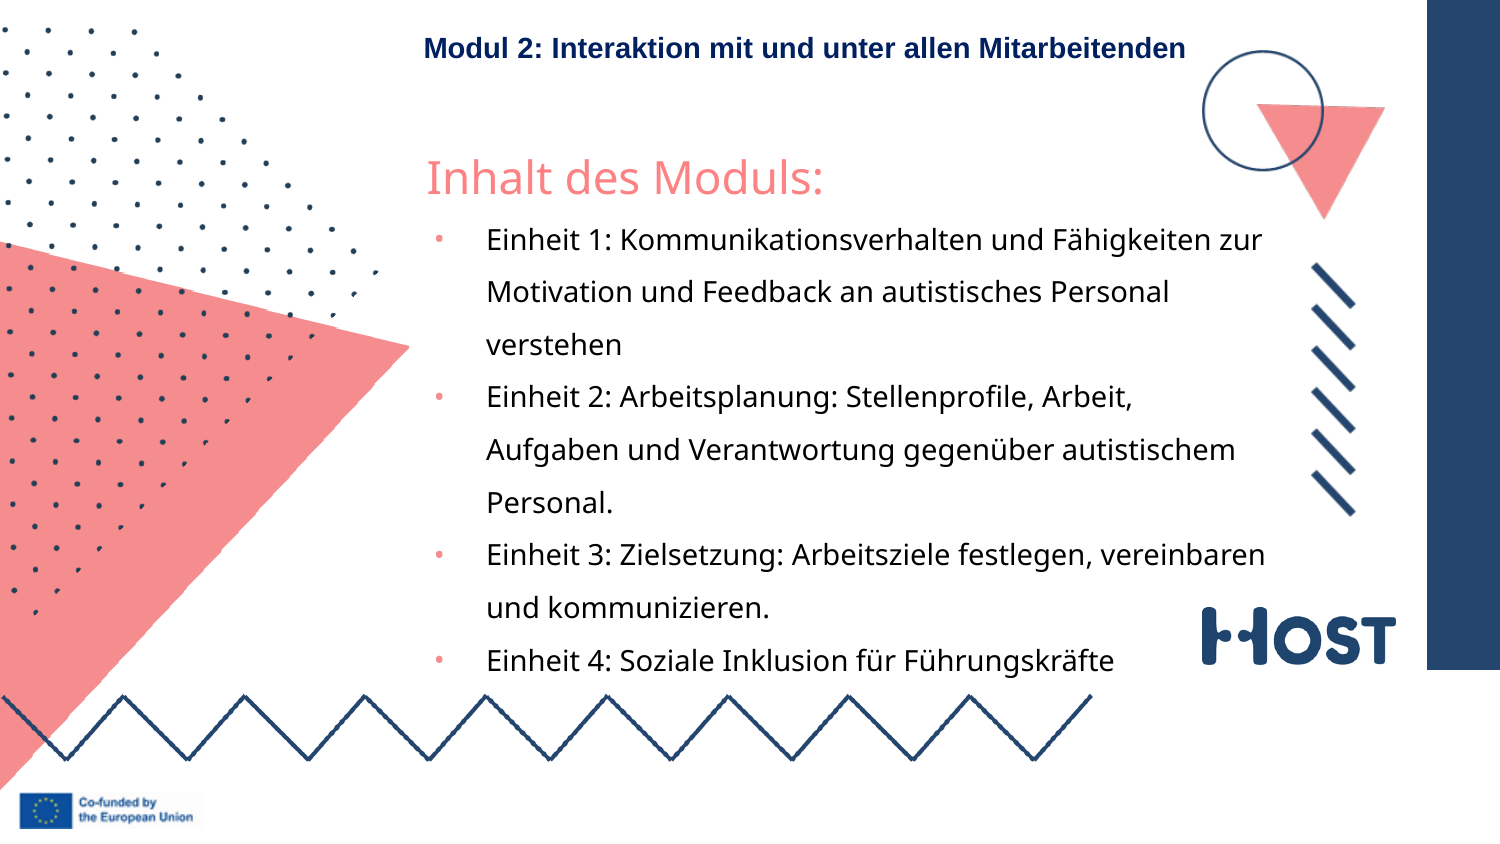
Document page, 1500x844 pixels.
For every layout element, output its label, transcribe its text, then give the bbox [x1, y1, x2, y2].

picture [0, 23, 1093, 844]
list Inhalt des Moduls: Einheit 1: Kommunikationsverhalten und Fähigkeiten zur Motivation und Feedback an autistisches Personal verstehen Einheit 2: Arbeitsplanung: Stellenprofile, Arbeit, Aufgaben und Verantwortung gegenüber autistischem Personal. Einheit 3: Zielsetzung: Arbeitsziele festlegen, vereinbaren und kommunizieren. Einheit 4: Soziale Inklusion für Führungskräfte [396, 106, 1290, 697]
picture [1310, 261, 1357, 519]
picture [1202, 50, 1385, 220]
picture [1290, 607, 1396, 665]
picture [1427, 0, 1500, 670]
text_box Modul 2: Interaktion mit und unter allen Mitarbeitenden [408, 10, 1206, 68]
